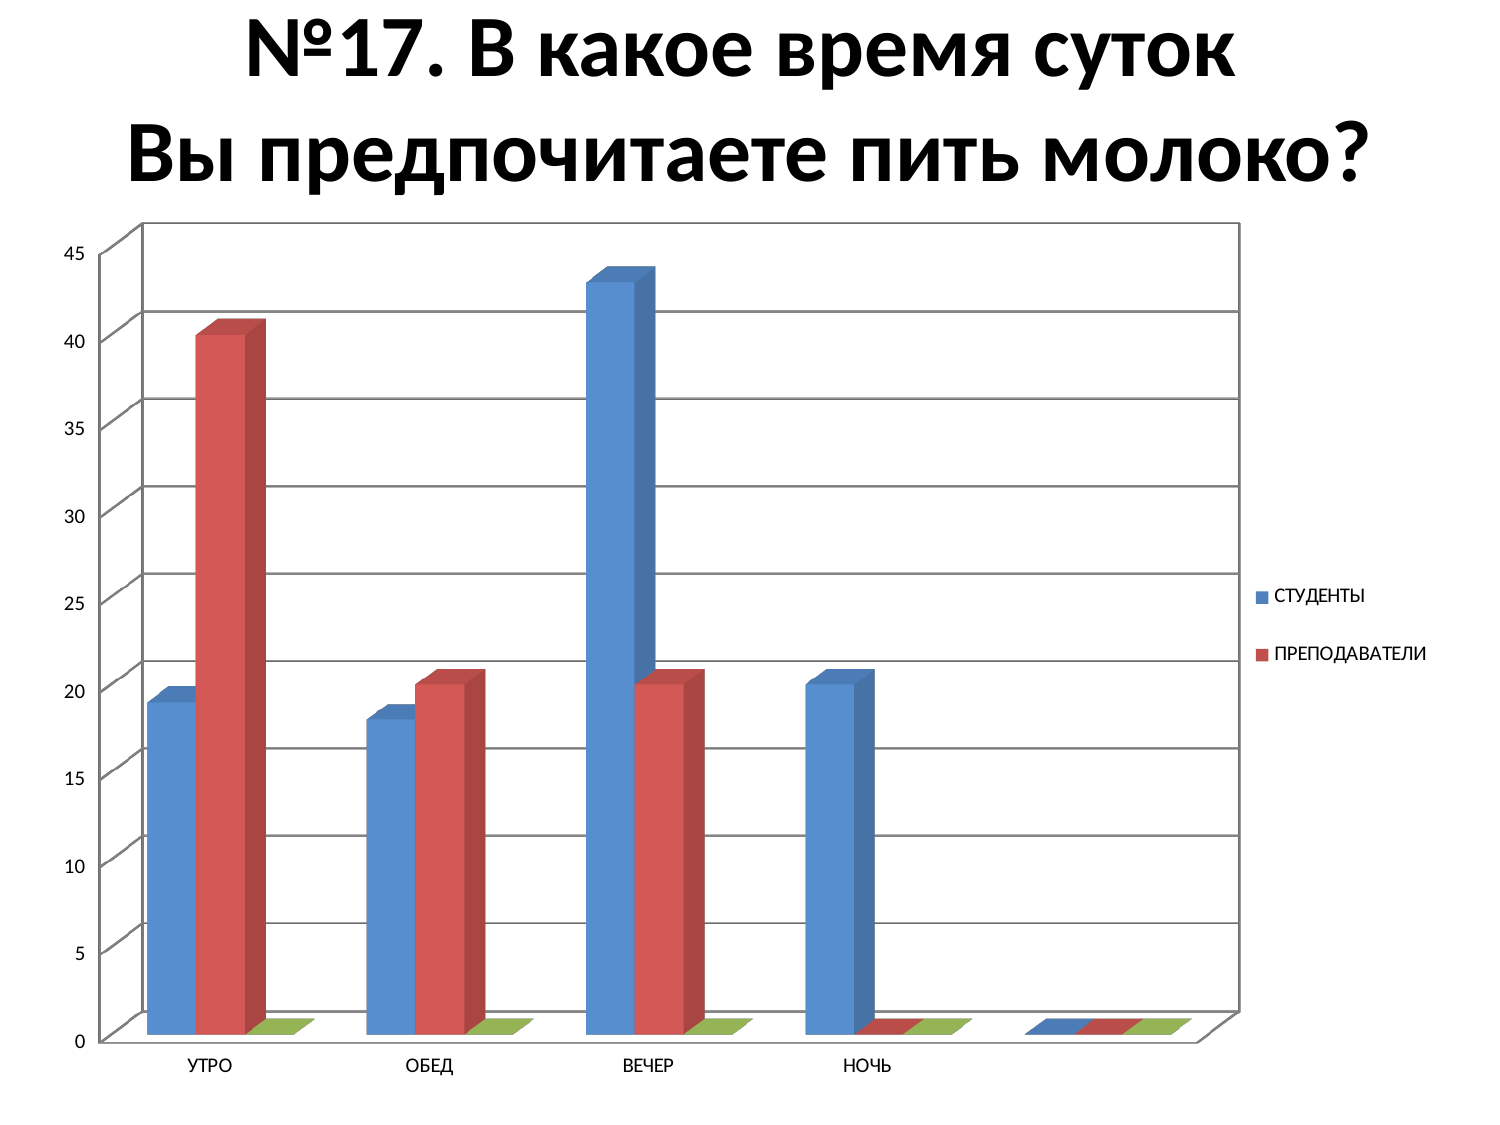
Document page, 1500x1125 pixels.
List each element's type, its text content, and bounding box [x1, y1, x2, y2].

chart [34, 198, 1466, 1102]
title №17. В какое время суток Вы предпочитаете пить молоко? [0, 0, 1500, 188]
